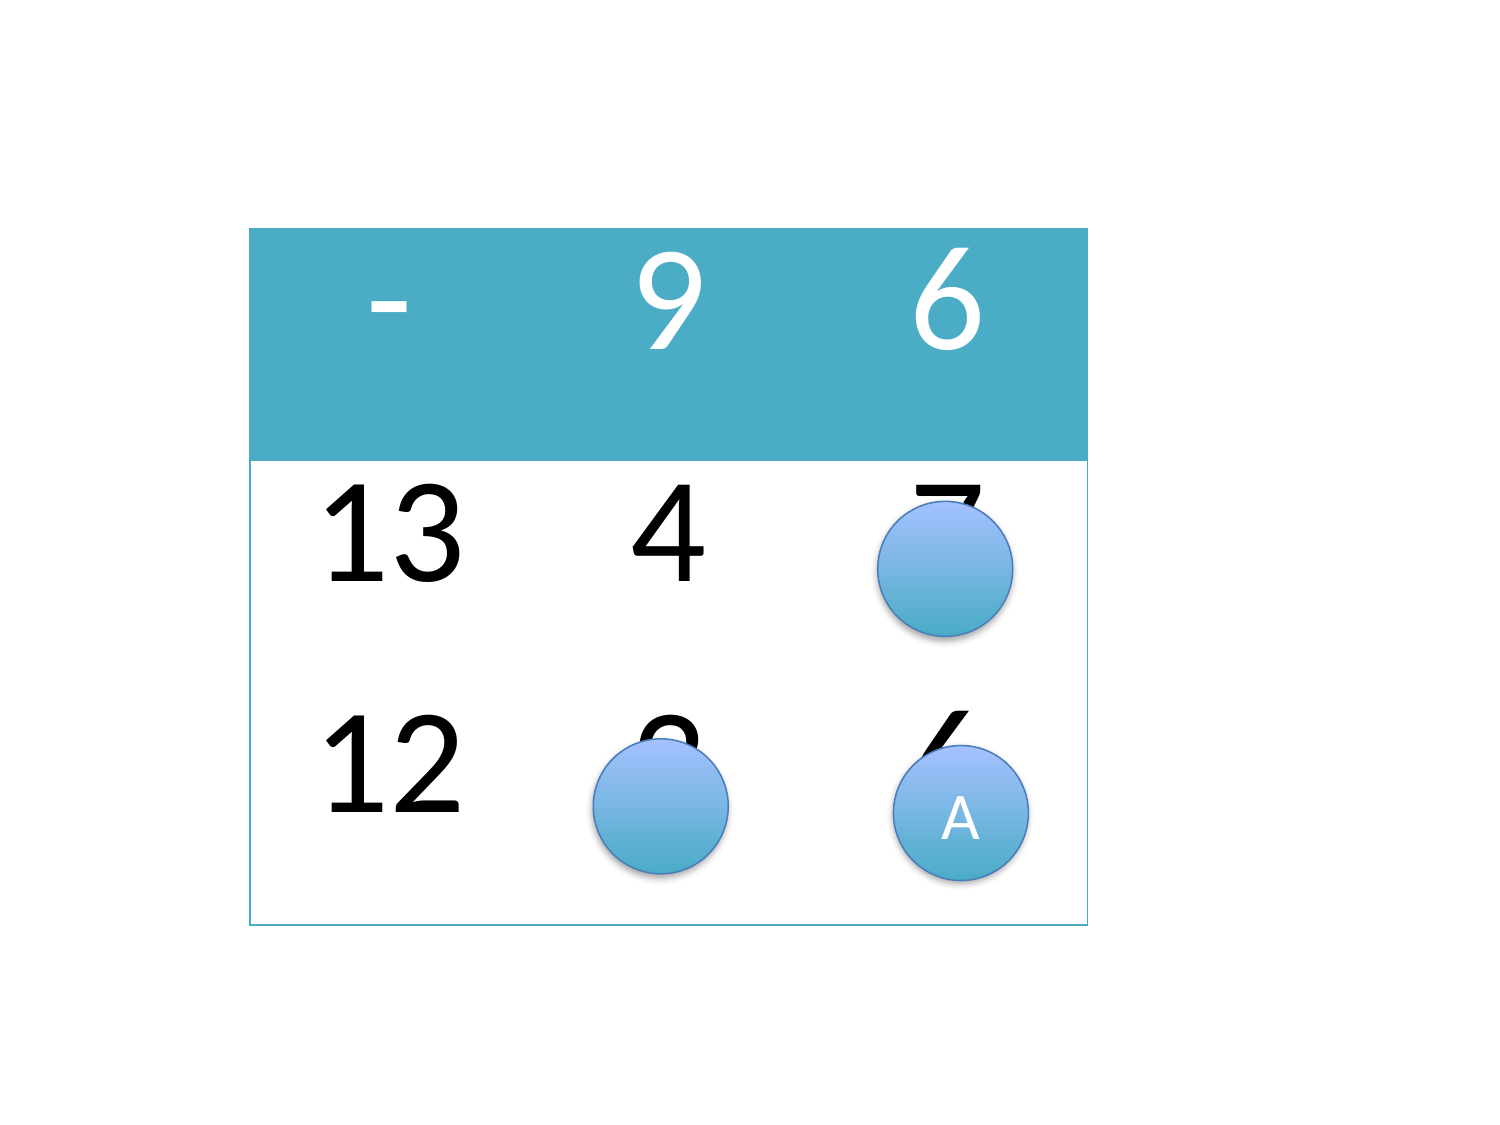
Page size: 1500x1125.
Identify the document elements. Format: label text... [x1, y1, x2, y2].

text_box A [892, 744, 1030, 882]
table_cell 12 [251, 693, 529, 924]
text_box [592, 738, 730, 875]
text_box [876, 500, 1014, 638]
table_header - [251, 230, 529, 461]
table_header 6 [808, 230, 1087, 461]
table_cell 7 [808, 461, 1087, 693]
table_header 9 [529, 230, 808, 461]
table_cell 6 [808, 693, 1087, 924]
table_cell 3 [529, 693, 808, 924]
table_cell 4 [529, 461, 808, 693]
table_cell 13 [251, 461, 529, 693]
